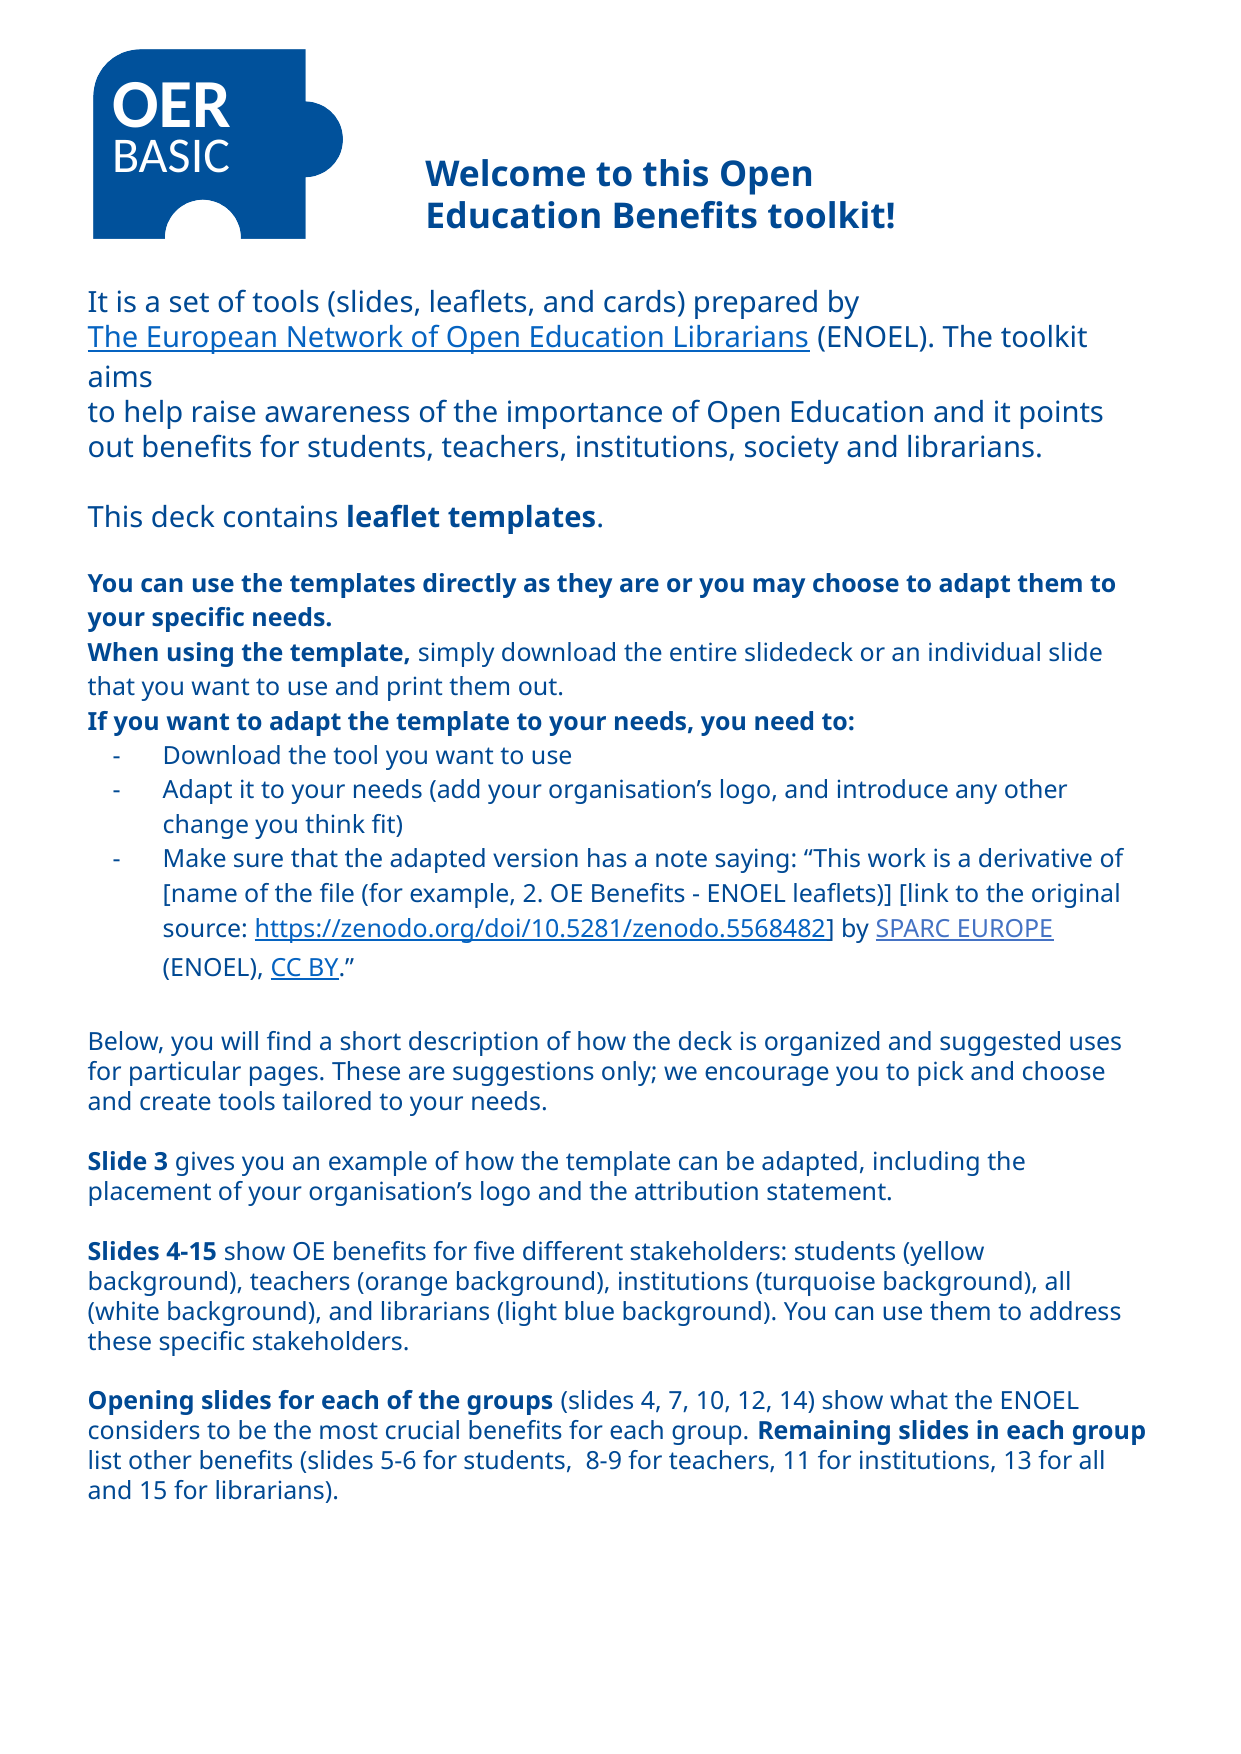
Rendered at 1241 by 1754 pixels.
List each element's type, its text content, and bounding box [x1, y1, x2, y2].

picture [93, 49, 343, 240]
text_box Welcome to this Open Education Benefits toolkit! [410, 136, 988, 251]
text_box It is a set of tools (slides, leaflets, and cards) prepared by The European Network of Open Education Librarians (ENOEL). The toolkit aims to help raise awareness of the importance of Open Education and it points out benefits for students, teachers, institutions, society and librarians. This deck contains leaflet templates. You can use the templates directly as they are or you may choose to adapt them to your specific needs. When using the template, simply download the entire slidedeck or an individual slide that you want to use and print them out. If you want to adapt the template to your needs, you need to: Download the tool you want to use Adapt it to your needs (add your organisation’s logo, and introduce any other change you think fit) Make sure that the adapted version has a note saying: “This work is a derivative of [name of the file (for example, 2. OE Benefits - ENOEL leaflets)] [link to the original source: https://zenodo.org/doi/10.5281/zenodo.5568482] by SPARC EUROPE (ENOEL), CC BY.” Below, you will find a short description of how the deck is organized and suggested uses for particular pages. These are suggestions only; we encourage you to pick and choose and create tools tailored to your needs. Slide 3 gives you an example of how the template can be adapted, including the placement of your organisation’s logo and the attribution statement. Slides 4-15 show OE benefits for five different stakeholders: students (yellow background), teachers (orange background), institutions (turquoise background), all (white background), and librarians (light blue background). You can use them to address these specific stakeholders. Opening slides for each of the groups (slides 4, 7, 10, 12, 14) show what the ENOEL considers to be the most crucial benefits for each group. Remaining slides in each group list other benefits (slides 5-6 for students, 8-9 for teachers, 11 for institutions, 13 for all and 15 for librarians). [72, 268, 1163, 1520]
